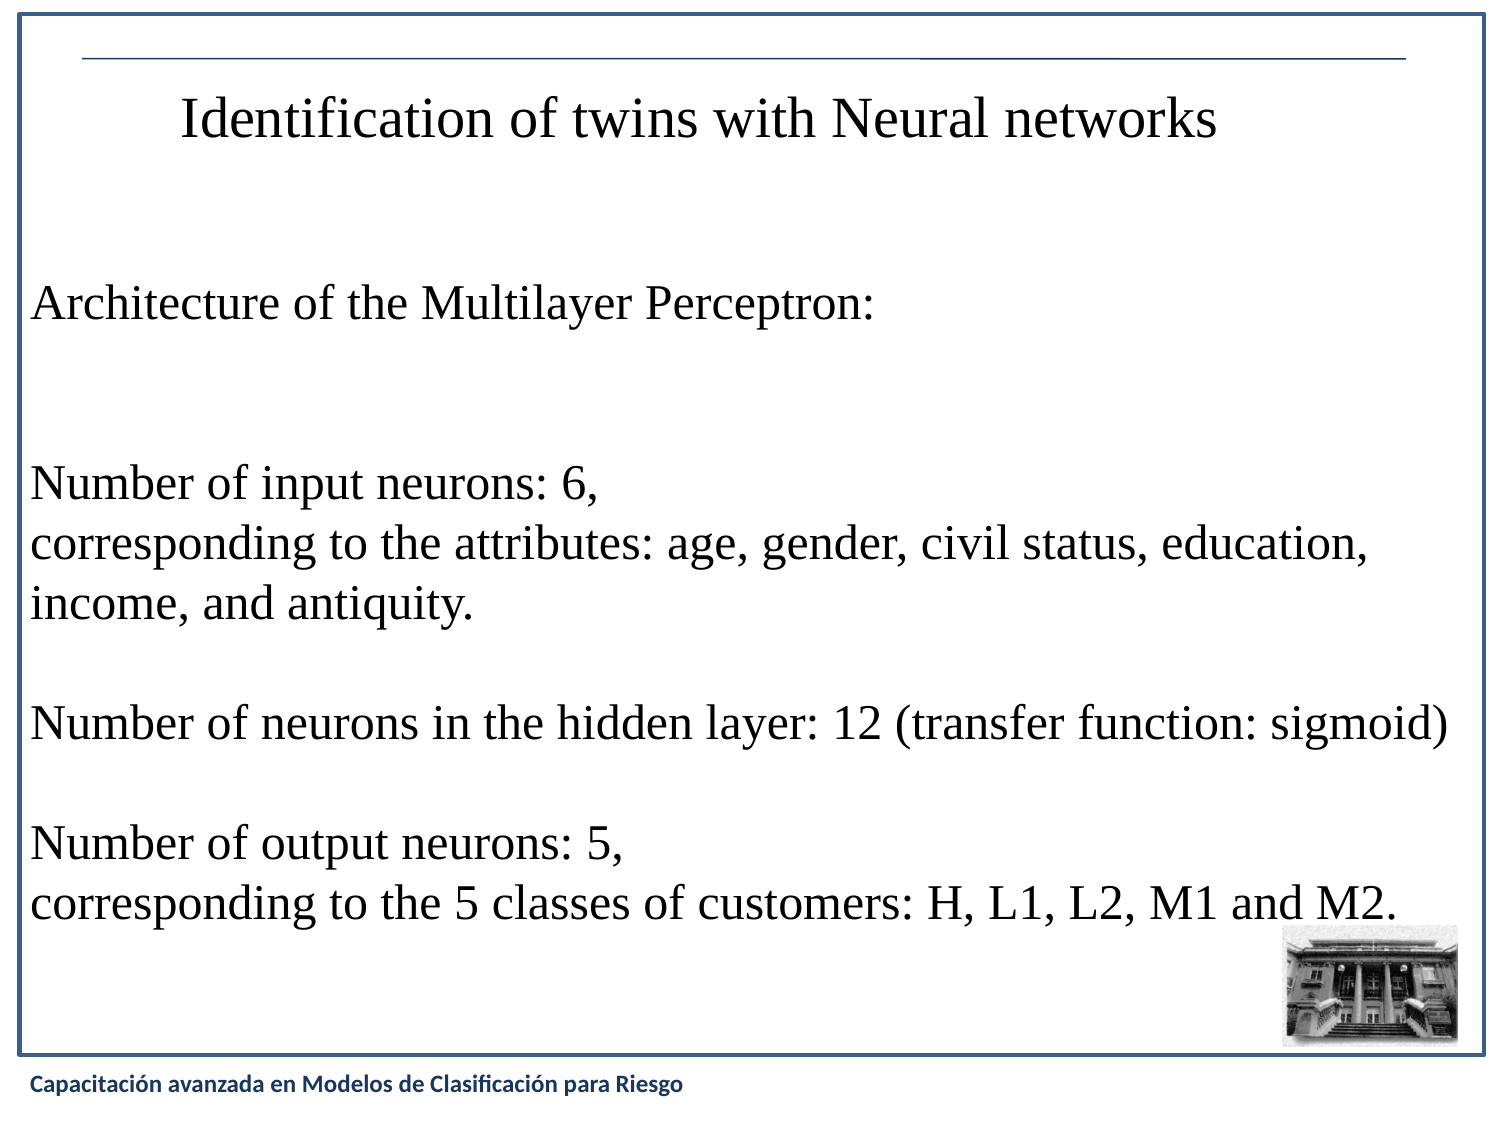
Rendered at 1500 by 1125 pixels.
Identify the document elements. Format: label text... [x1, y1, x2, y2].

picture [1282, 998, 1458, 1047]
text_box Identification of twins with Neural networks [62, 12, 1338, 157]
text_box Architecture of the Multilayer Perceptron: Number of input neurons: 6, corresponding to the attributes: age, gender, civil status, education, income, and antiquity. Number of neurons in the hidden layer: 12 (transfer function: sigmoid) Number of output neurons: 5, corresponding to the 5 classes of customers: H, L1, L2, M1 and M2. [15, 262, 1477, 998]
